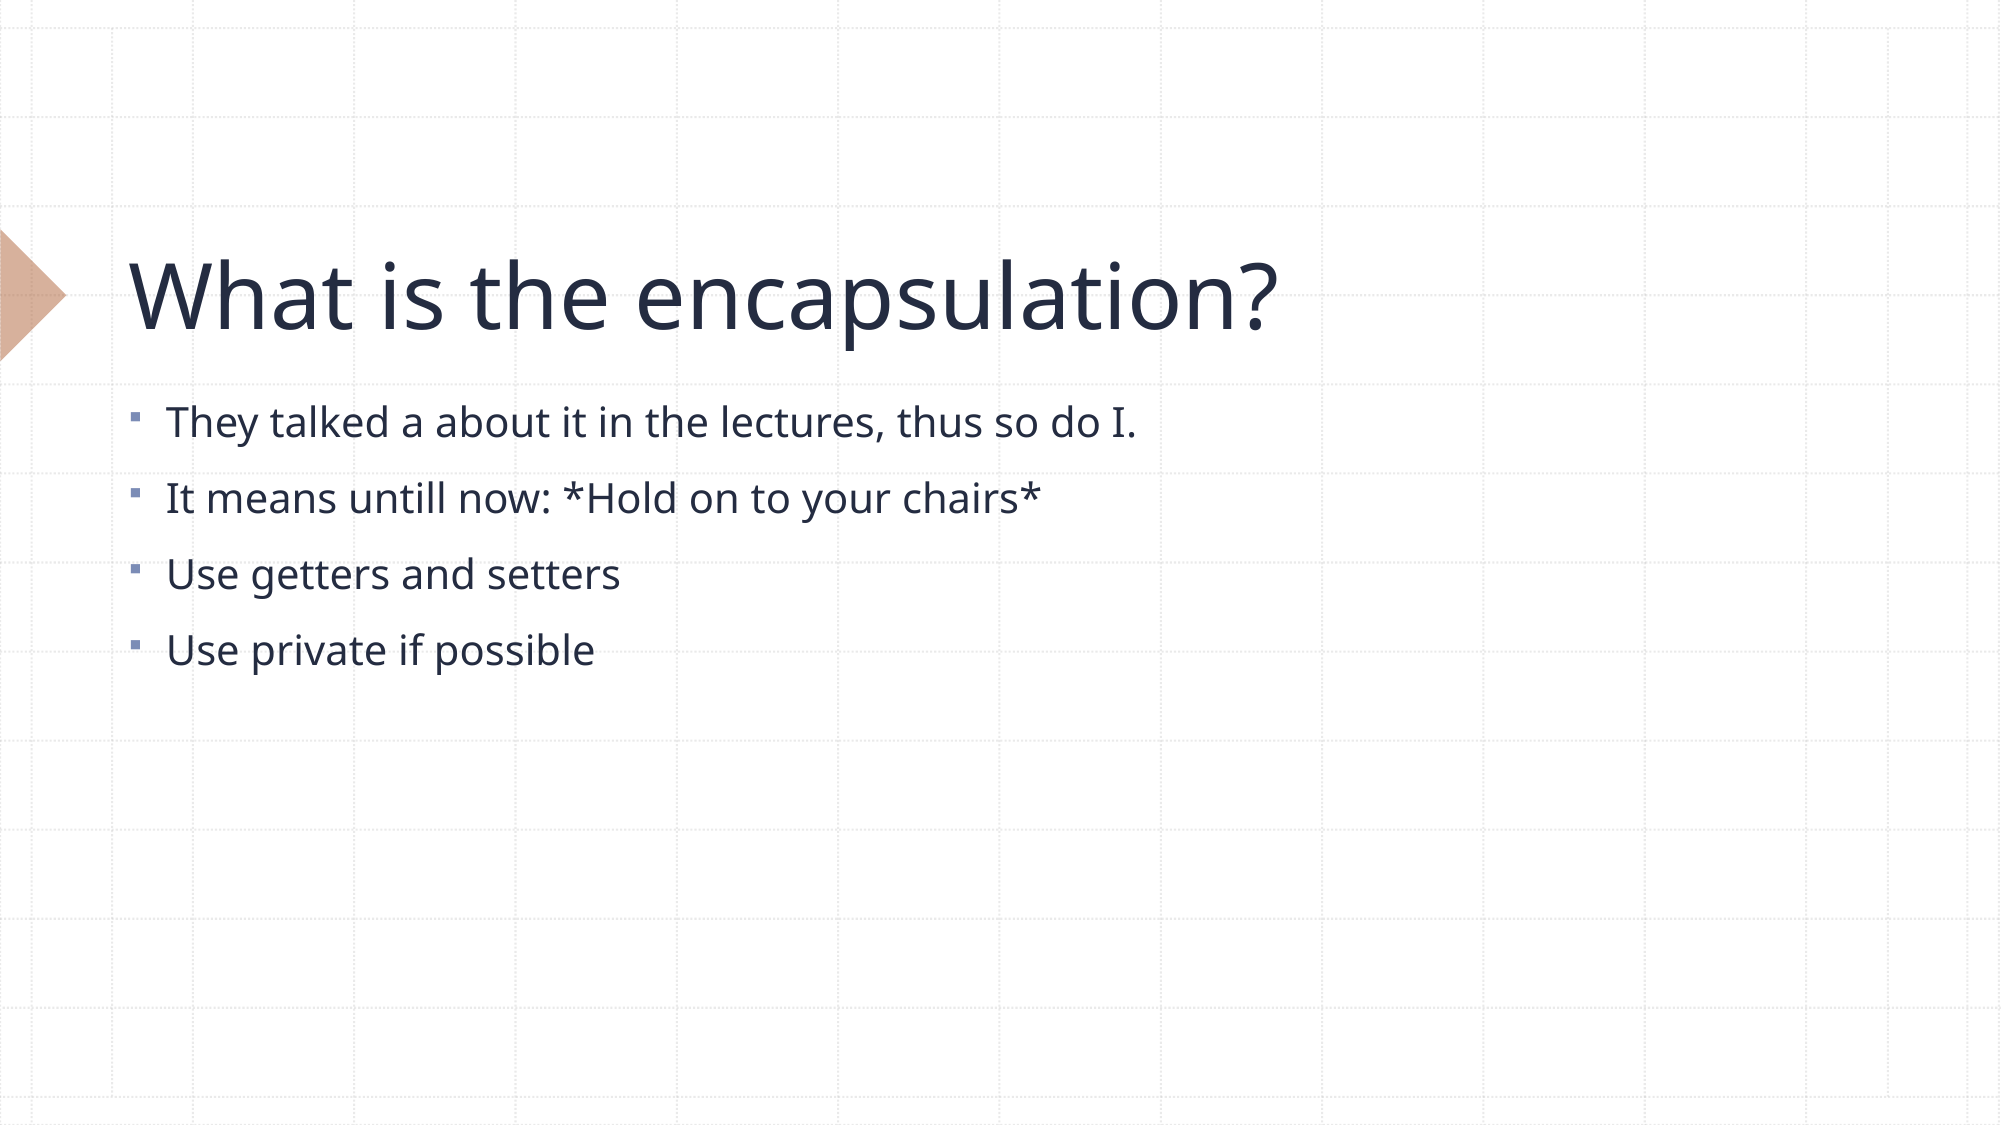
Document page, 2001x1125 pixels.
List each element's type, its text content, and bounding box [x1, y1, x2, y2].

list They talked a about it in the lectures, thus so do I. It means untill now: *Hold on to your chairs* Use getters and setters Use private if possible [113, 383, 1808, 969]
title What is the encapsulation? [113, 119, 1808, 356]
